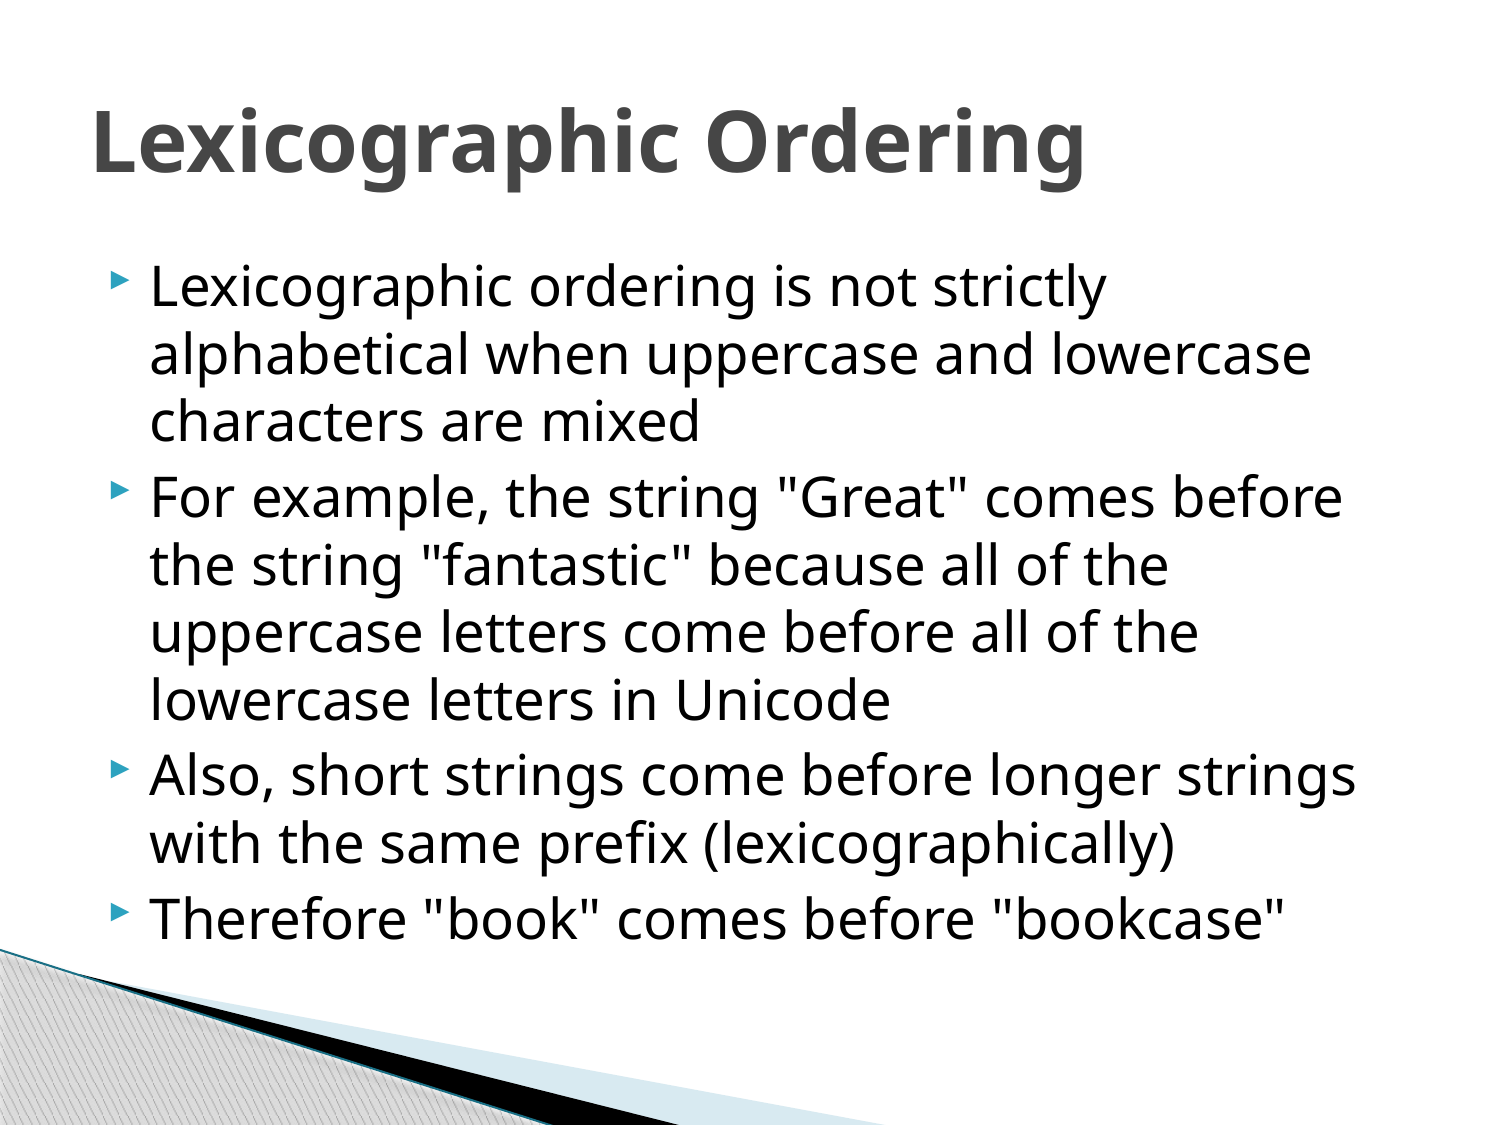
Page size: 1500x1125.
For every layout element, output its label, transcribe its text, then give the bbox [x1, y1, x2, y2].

title Lexicographic Ordering [75, 45, 1425, 233]
list Lexicographic ordering is not strictly alphabetical when uppercase and lowercase characters are mixed For example, the string "Great" comes before the string "fantastic" because all of the uppercase letters come before all of the lowercase letters in Unicode Also, short strings come before longer strings with the same prefix (lexicographically) Therefore "book" comes before "bookcase" [75, 243, 1425, 986]
